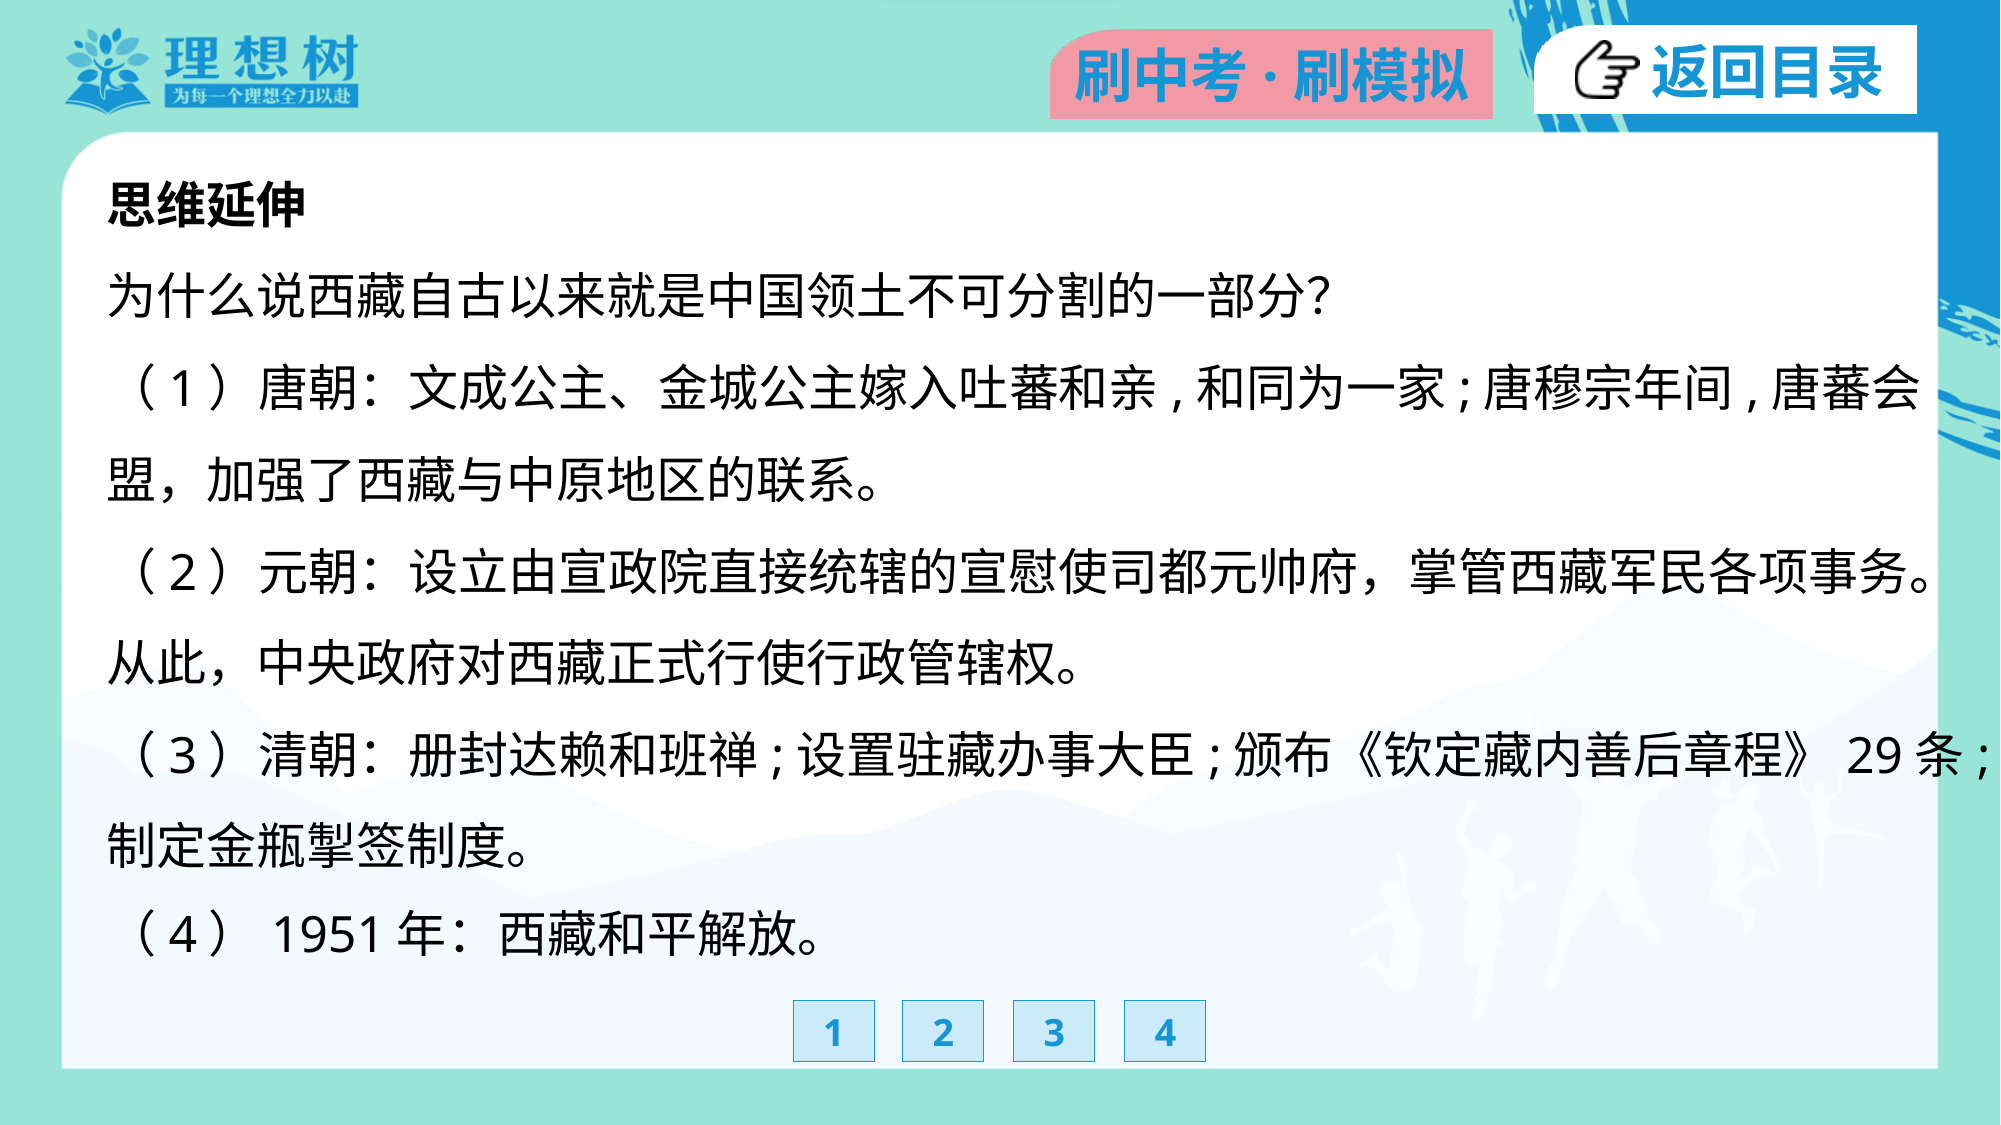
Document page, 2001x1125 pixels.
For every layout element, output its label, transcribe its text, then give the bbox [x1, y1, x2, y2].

picture [0, 0, 2000, 1125]
text_box 思维延伸 为什么说西藏自古以来就是中国领土不可分割的一部分？ （1）唐朝：文成公主、金城公主嫁入吐蕃和亲,和同为一家;唐穆宗年间,唐蕃会 盟，加强了西藏与中原地区的联系。 （2）元朝：设立由宣政院直接统辖的宣慰使司都元帅府，掌管西藏军民各项事务。 从此，中央政府对西藏正式行使行政管辖权。 （3）清朝：册封达赖和班禅;设置驻藏办事大臣;颁布《钦定藏内善后章程》29条; 制定金瓶掣签制度。 （4）1951年：西藏和平解放。 [106, 141, 1895, 953]
